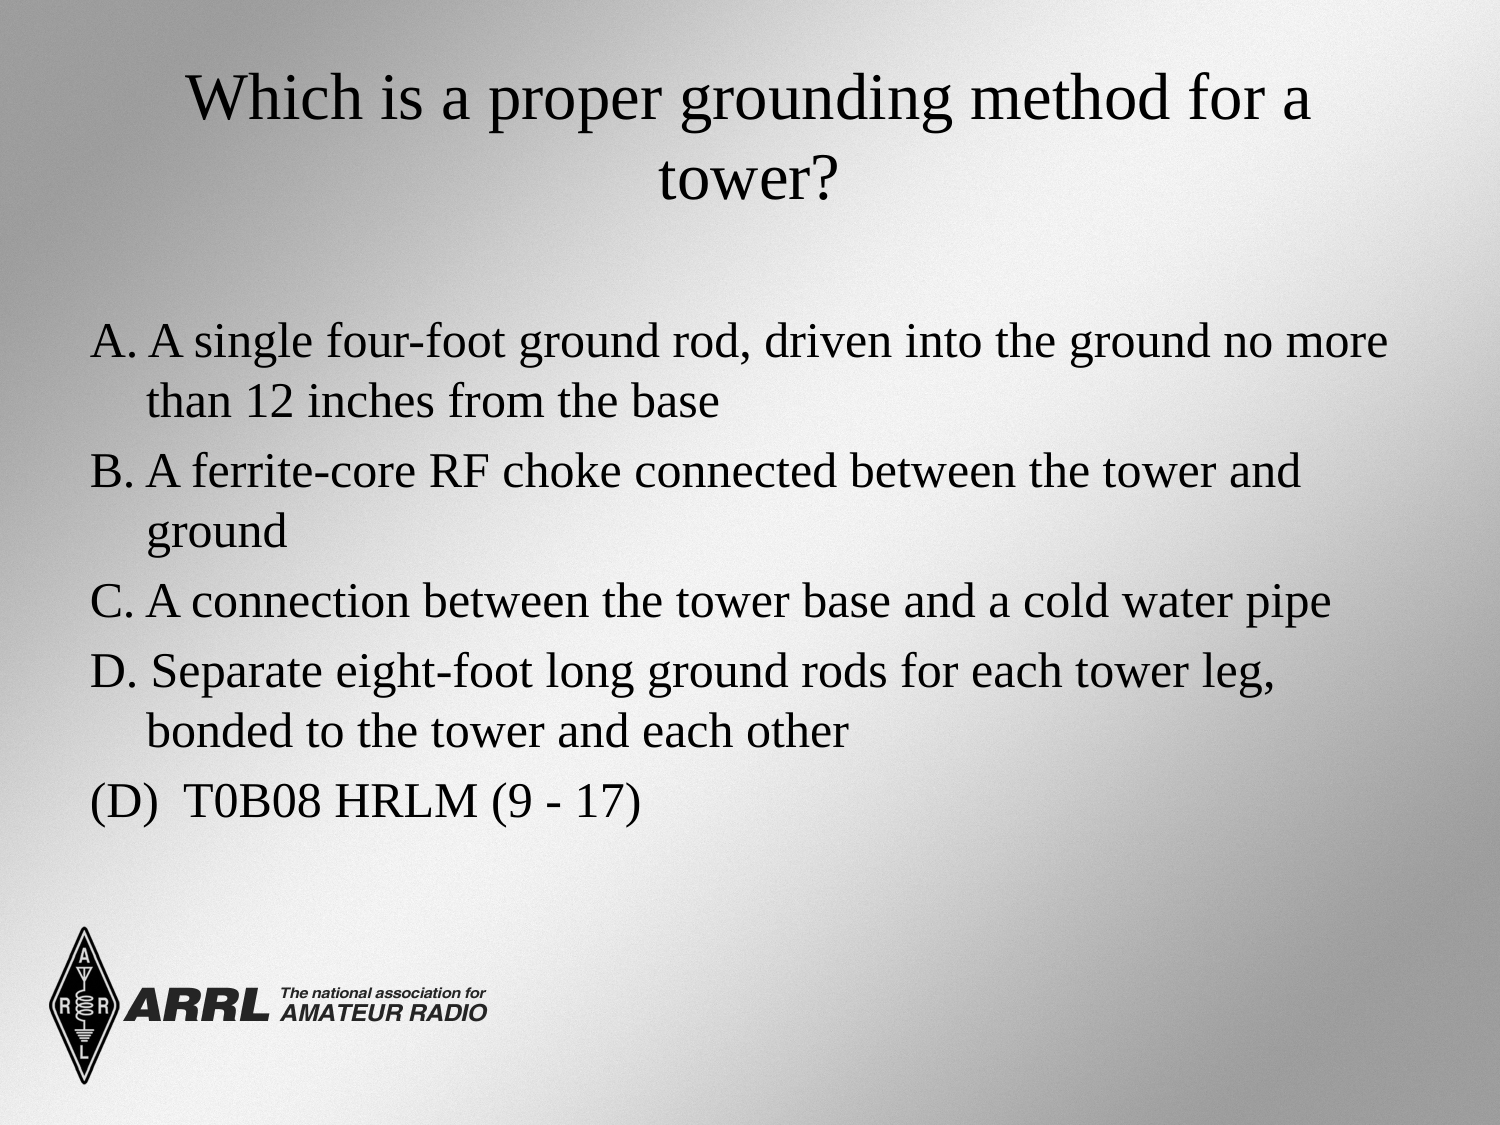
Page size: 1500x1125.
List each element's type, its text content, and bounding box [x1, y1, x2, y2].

list A. A single four-foot ground rod, driven into the ground no more than 12 inches from the base B. A ferrite-core RF choke connected between the tower and ground C. A connection between the tower base and a cold water pipe D. Separate eight-foot long ground rods for each tower leg, bonded to the tower and each other (D) T0B08 HRLM (9 - 17) [75, 299, 1425, 1005]
picture [0, 0, 1500, 1125]
title Which is a proper grounding method for a tower? [75, 45, 1425, 233]
